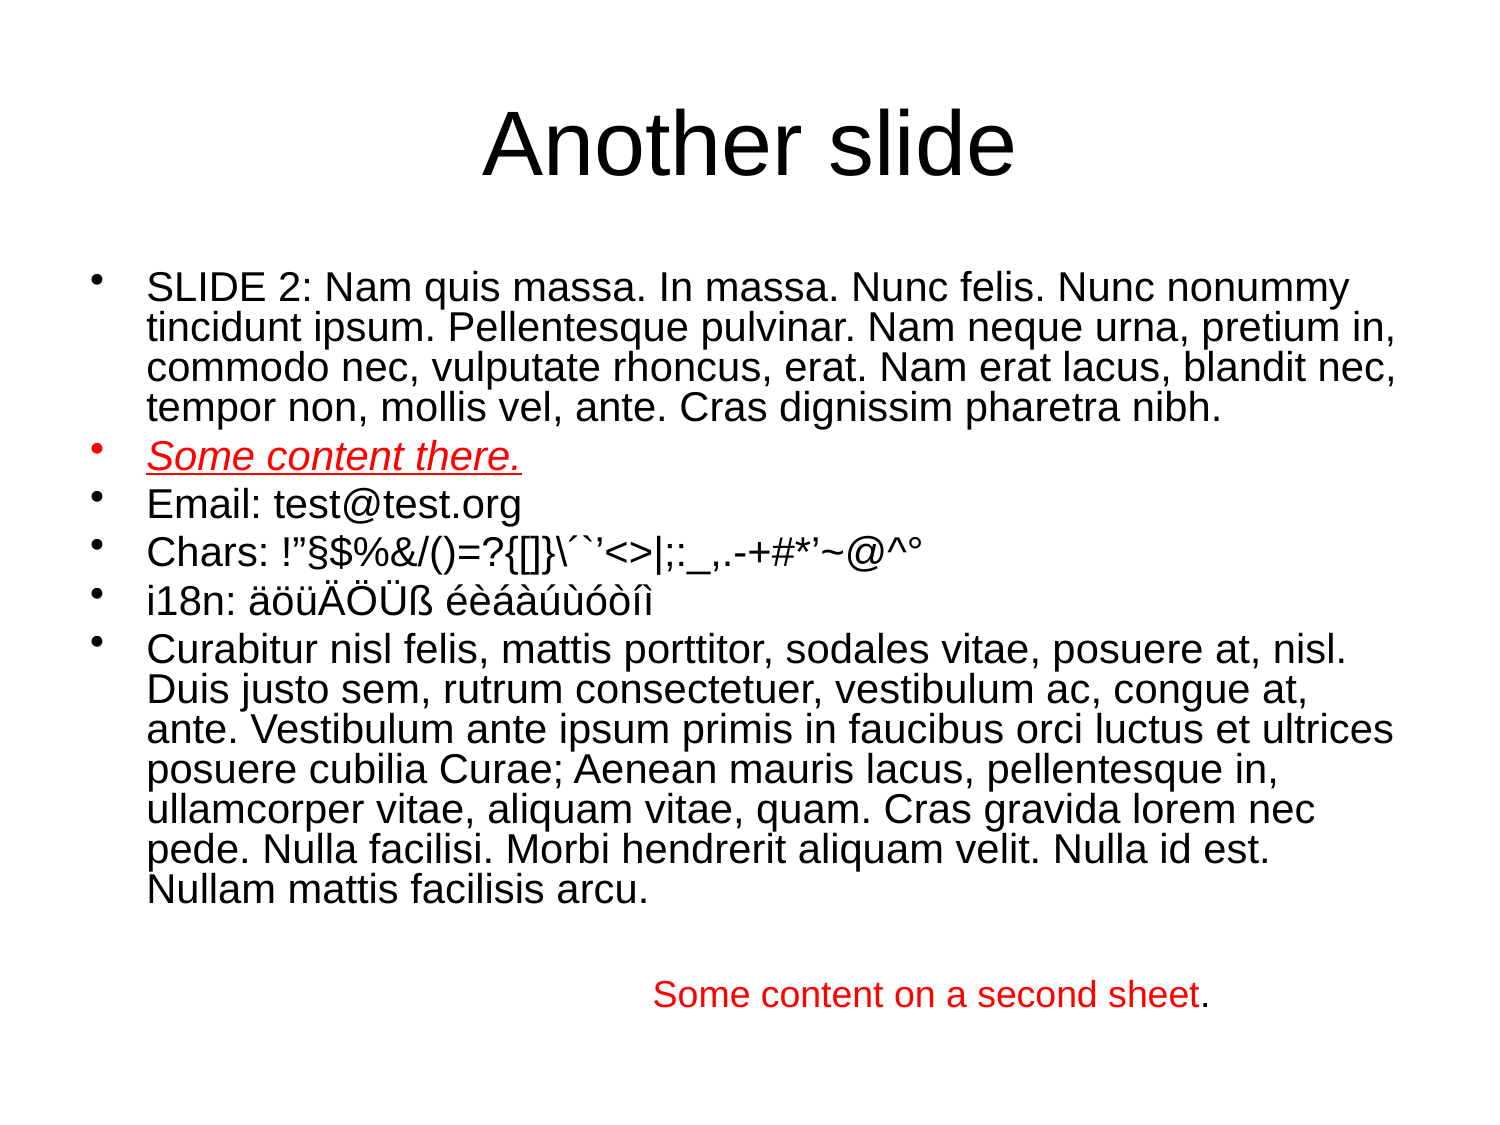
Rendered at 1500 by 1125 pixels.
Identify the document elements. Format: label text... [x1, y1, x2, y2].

title Another slide [74, 44, 1426, 233]
list SLIDE 2: Nam quis massa. In massa. Nunc felis. Nunc nonummy tincidunt ipsum. Pellentesque pulvinar. Nam neque urna, pretium in, commodo nec, vulputate rhoncus, erat. Nam erat lacus, blandit nec, tempor non, mollis vel, ante. Cras dignissim pharetra nibh. Some content there. Email: test@test.org Chars: !”§$%&/()=?{[]}\´`’<>|;:_,.-+#*’~@^° i18n: äöüÄÖÜß éèáàúùóòíì Curabitur nisl felis, mattis porttitor, sodales vitae, posuere at, nisl. Duis justo sem, rutrum consectetuer, vestibulum ac, congue at, ante. Vestibulum ante ipsum primis in faucibus orci luctus et ultrices posuere cubilia Curae; Aenean mauris lacus, pellentesque in, ullamcorper vitae, aliquam vitae, quam. Cras gravida lorem nec pede. Nulla facilisi. Morbi hendrerit aliquam velit. Nulla id est. Nullam mattis facilisis arcu. [74, 262, 1426, 1006]
text_box Some content on a second sheet. [637, 962, 1226, 1023]
